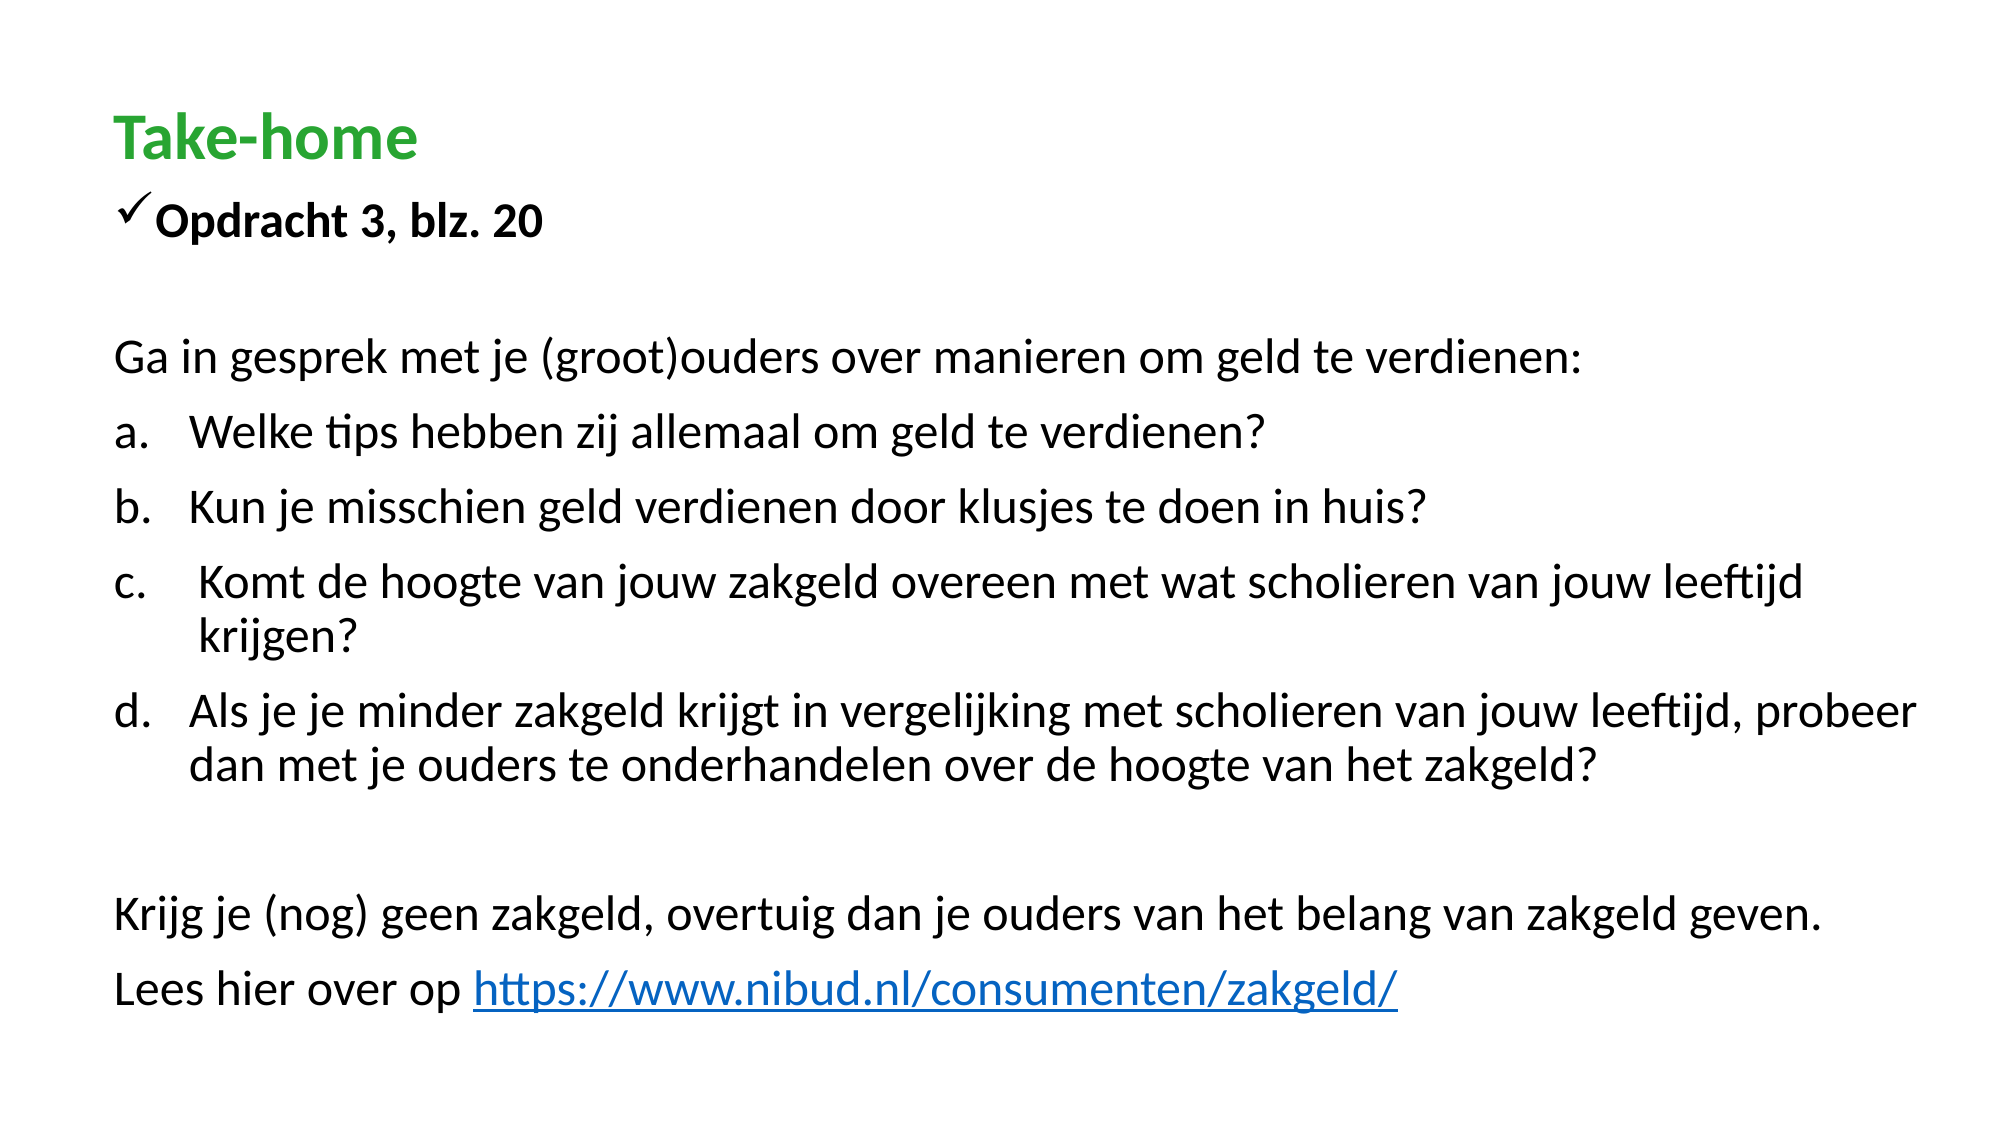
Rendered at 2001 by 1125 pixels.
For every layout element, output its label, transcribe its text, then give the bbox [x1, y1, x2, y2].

text_box Take-home Opdracht 3, blz. 20 Ga in gesprek met je (groot)ouders over manieren om geld te verdienen: Welke tips hebben zij allemaal om geld te verdienen? Kun je misschien geld verdienen door klusjes te doen in huis? Komt de hoogte van jouw zakgeld overeen met wat scholieren van jouw leeftijd krijgen? Als je je minder zakgeld krijgt in vergelijking met scholieren van jouw leeftijd, probeer dan met je ouders te onderhandelen over de hoogte van het zakgeld? Krijg je (nog) geen zakgeld, overtuig dan je ouders van het belang van zakgeld geven. Lees hier over op https://www.nibud.nl/consumenten/zakgeld/ [114, 101, 1921, 1082]
